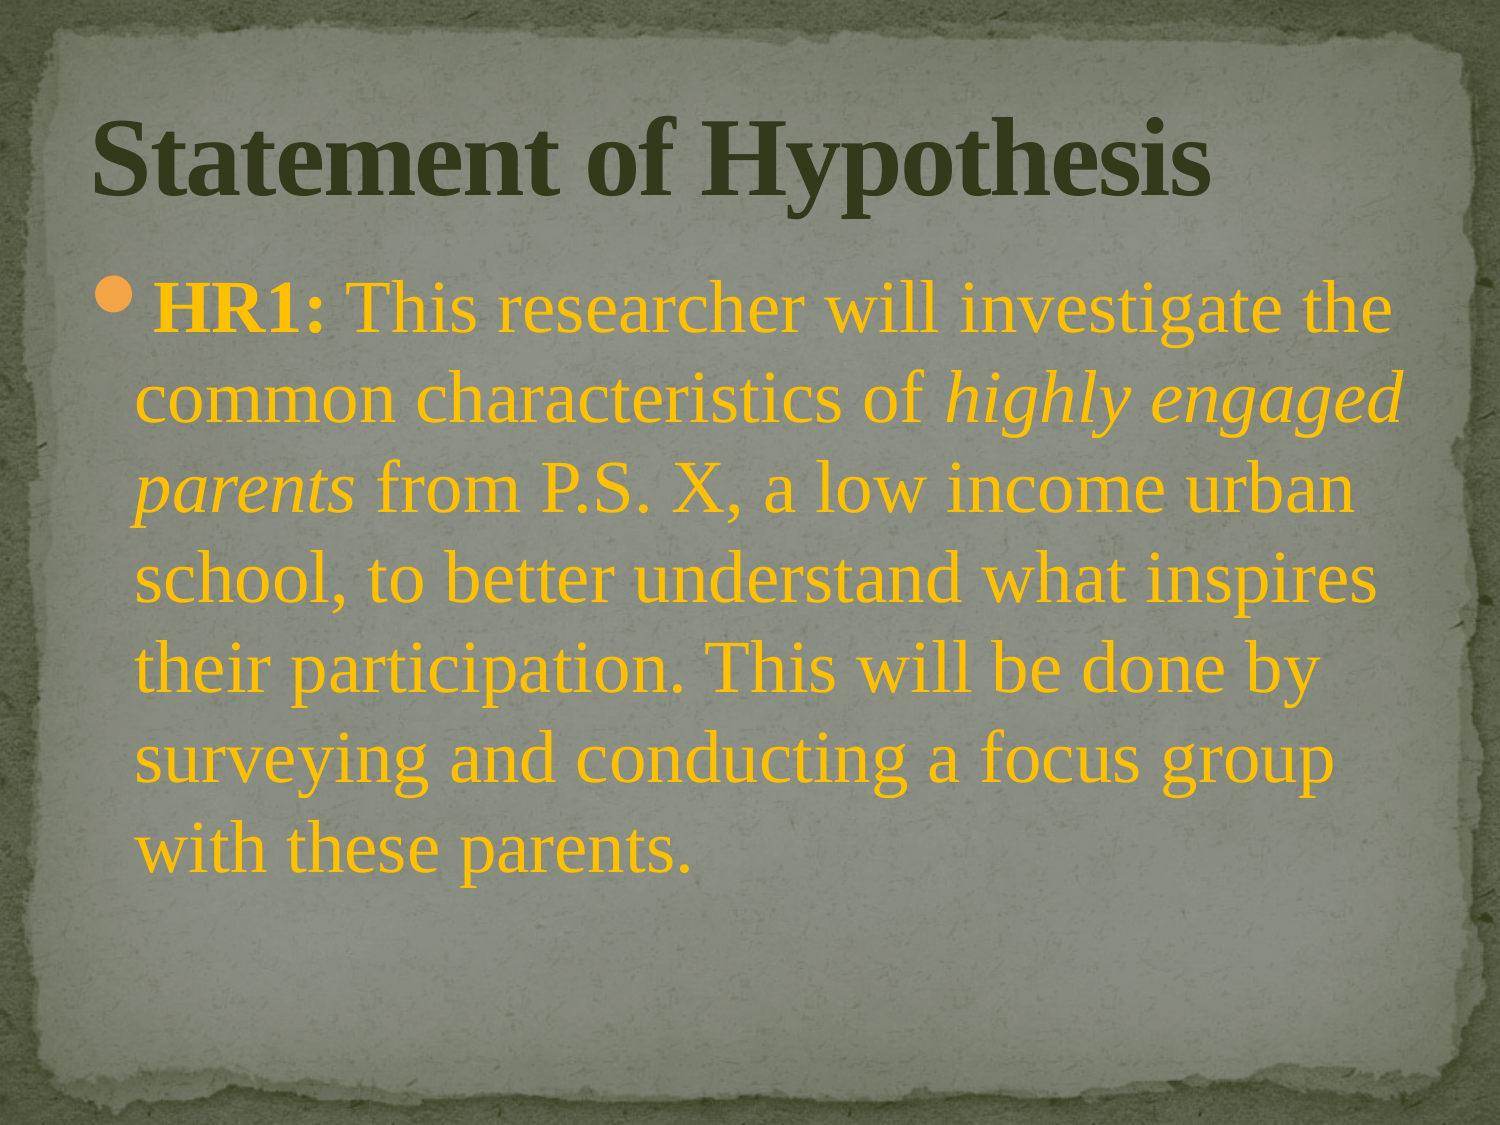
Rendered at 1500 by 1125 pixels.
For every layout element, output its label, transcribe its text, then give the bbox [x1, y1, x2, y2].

title Statement of Hypothesis [74, 24, 1425, 225]
list HR1: This researcher will investigate the common characteristics of highly engaged parents from P.S. X, a low income urban school, to better understand what inspires their participation. This will be done by surveying and conducting a focus group with these parents. [75, 249, 1425, 1000]
